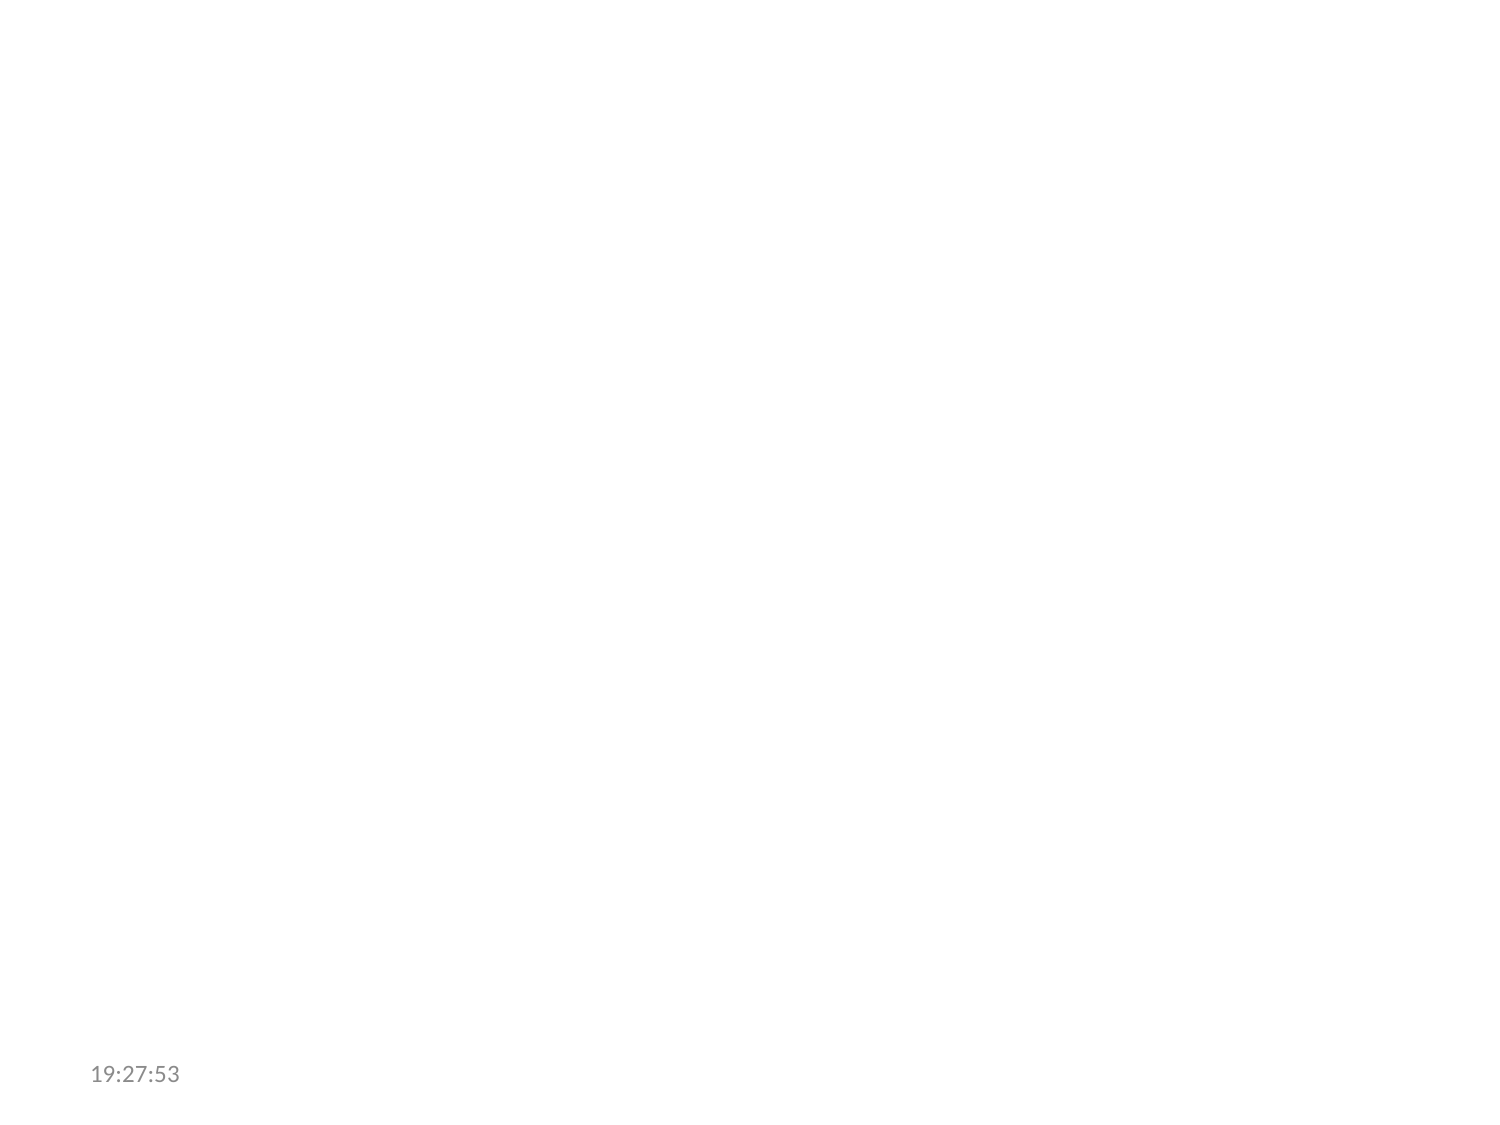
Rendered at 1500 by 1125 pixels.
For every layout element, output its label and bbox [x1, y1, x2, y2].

slide_number [75, 1042, 425, 1103]
